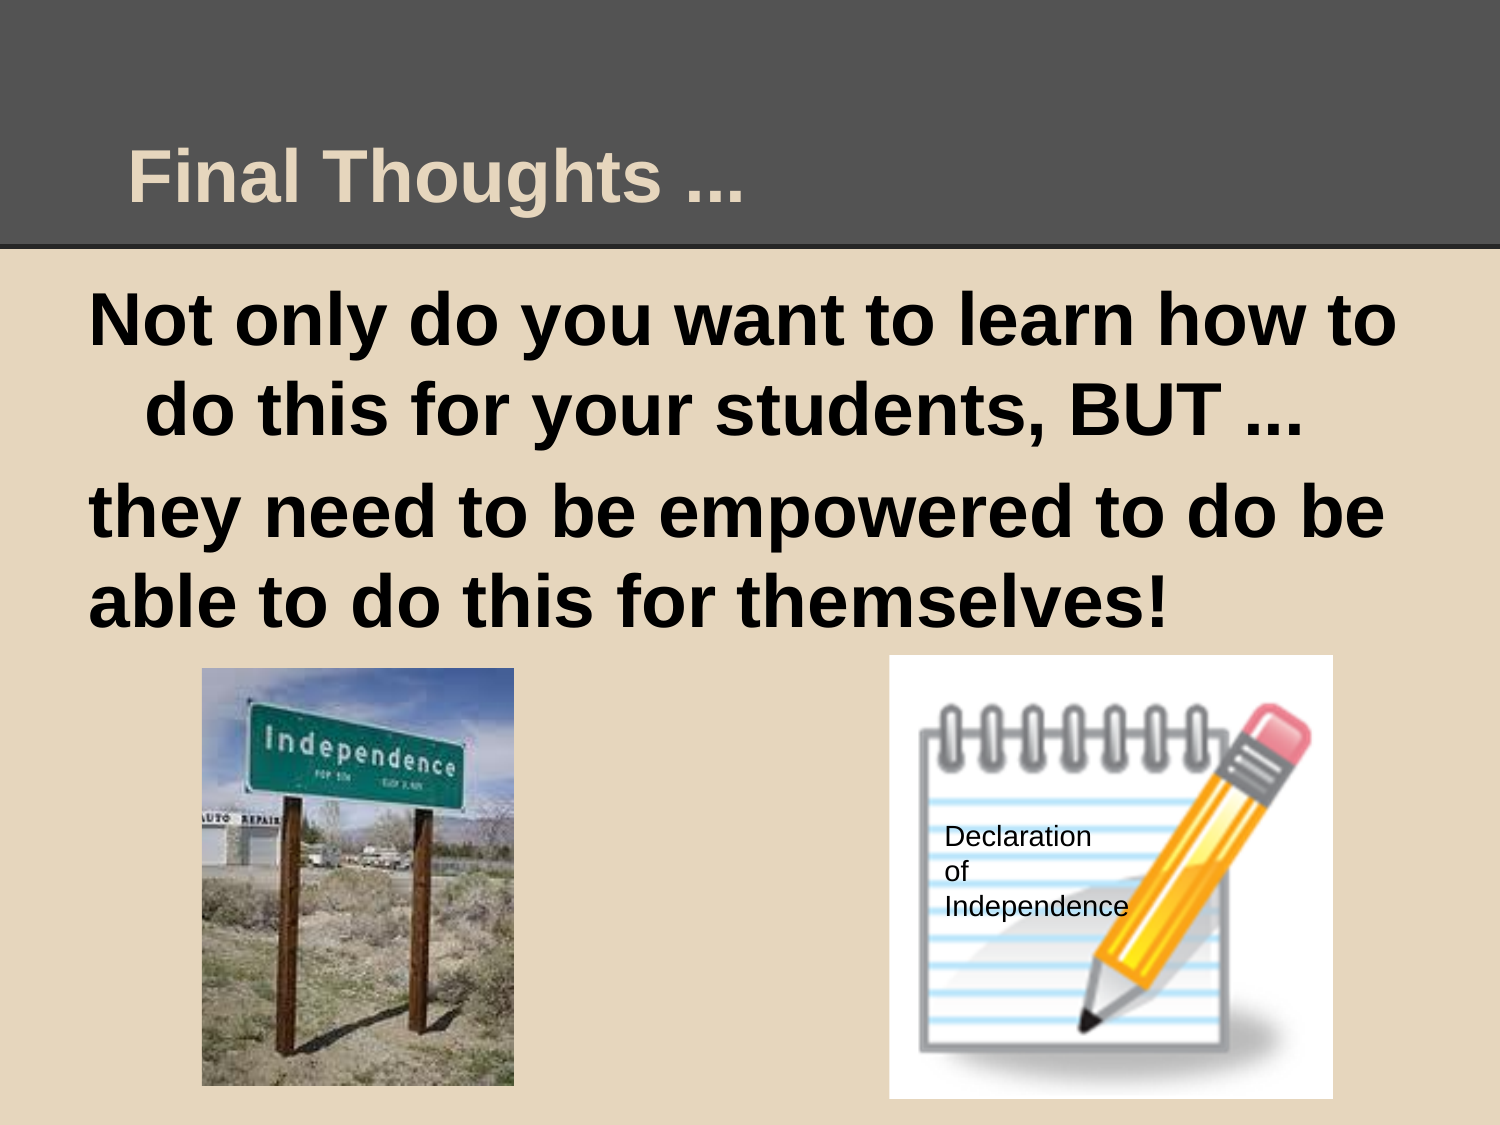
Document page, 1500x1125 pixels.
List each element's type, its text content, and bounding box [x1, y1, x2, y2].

list Not only do you want to learn how to do this for your students, BUT ... they need to be empowered to do be able to do this for themselves! [73, 255, 1444, 923]
text_box [201, 668, 514, 1086]
title Final Thoughts ... [75, 14, 1425, 233]
text_box Declaration of Independence [929, 802, 1177, 938]
text_box [889, 655, 1333, 1099]
